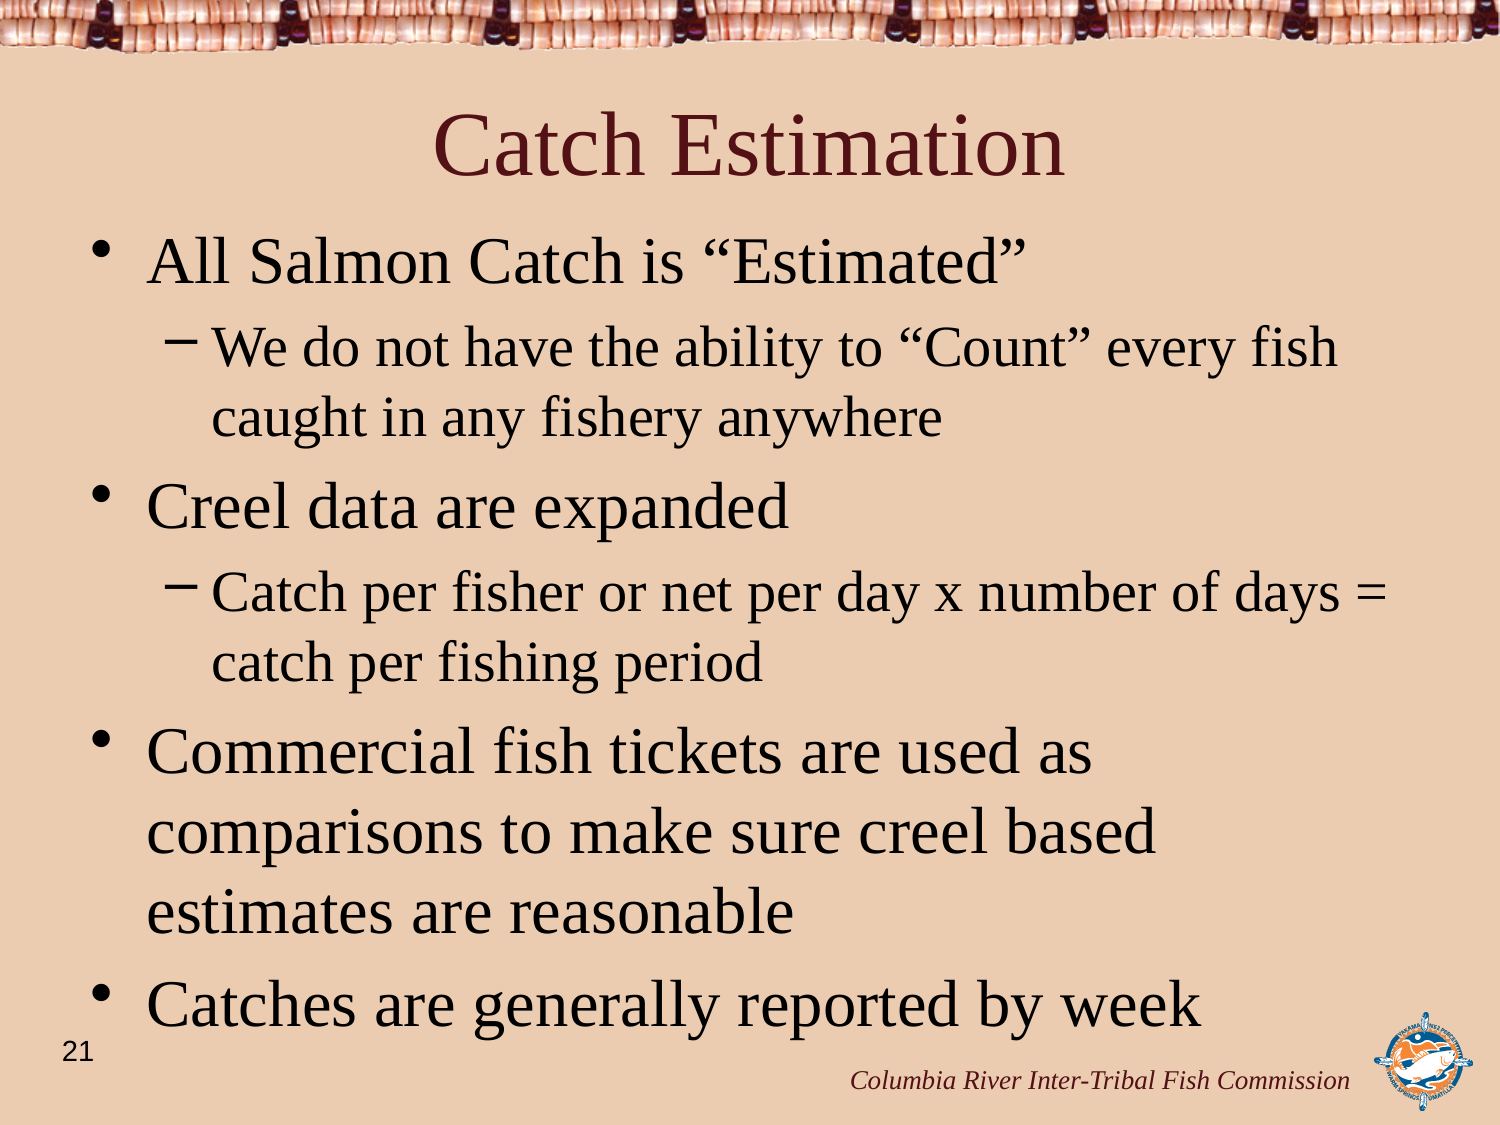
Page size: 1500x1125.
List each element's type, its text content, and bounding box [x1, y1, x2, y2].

picture [0, 0, 1500, 54]
list All Salmon Catch is “Estimated” We do not have the ability to “Count” every fish caught in any fishery anywhere Creel data are expanded Catch per fisher or net per day x number of days = catch per fishing period Commercial fish tickets are used as comparisons to make sure creel based estimates are reasonable Catches are generally reported by week [75, 209, 1425, 952]
picture [1374, 1012, 1473, 1111]
slide_number 21 [46, 1024, 153, 1103]
title Catch Estimation [75, 45, 1425, 209]
